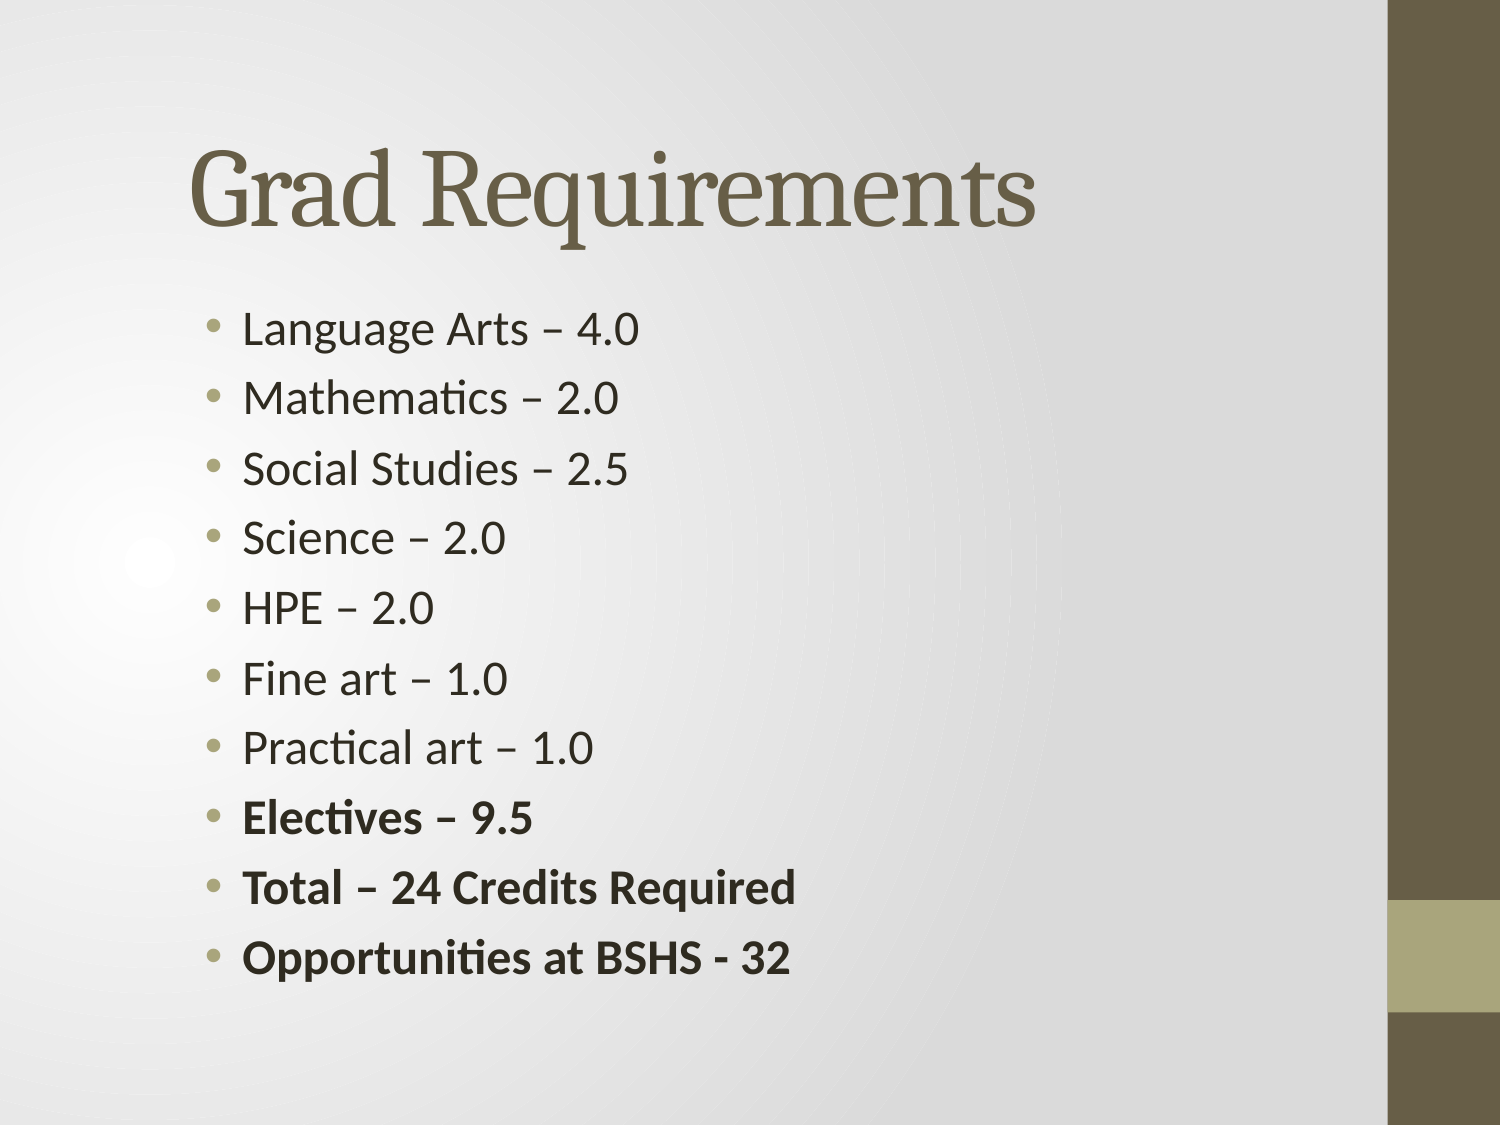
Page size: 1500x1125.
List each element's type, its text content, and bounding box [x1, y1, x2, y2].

title Grad Requirements [174, 87, 1328, 275]
list Language Arts – 4.0 Mathematics – 2.0 Social Studies – 2.5 Science – 2.0 HPE – 2.0 Fine art – 1.0 Practical art – 1.0 Electives – 9.5 Total – 24 Credits Required Opportunities at BSHS - 32 [170, 287, 1284, 957]
